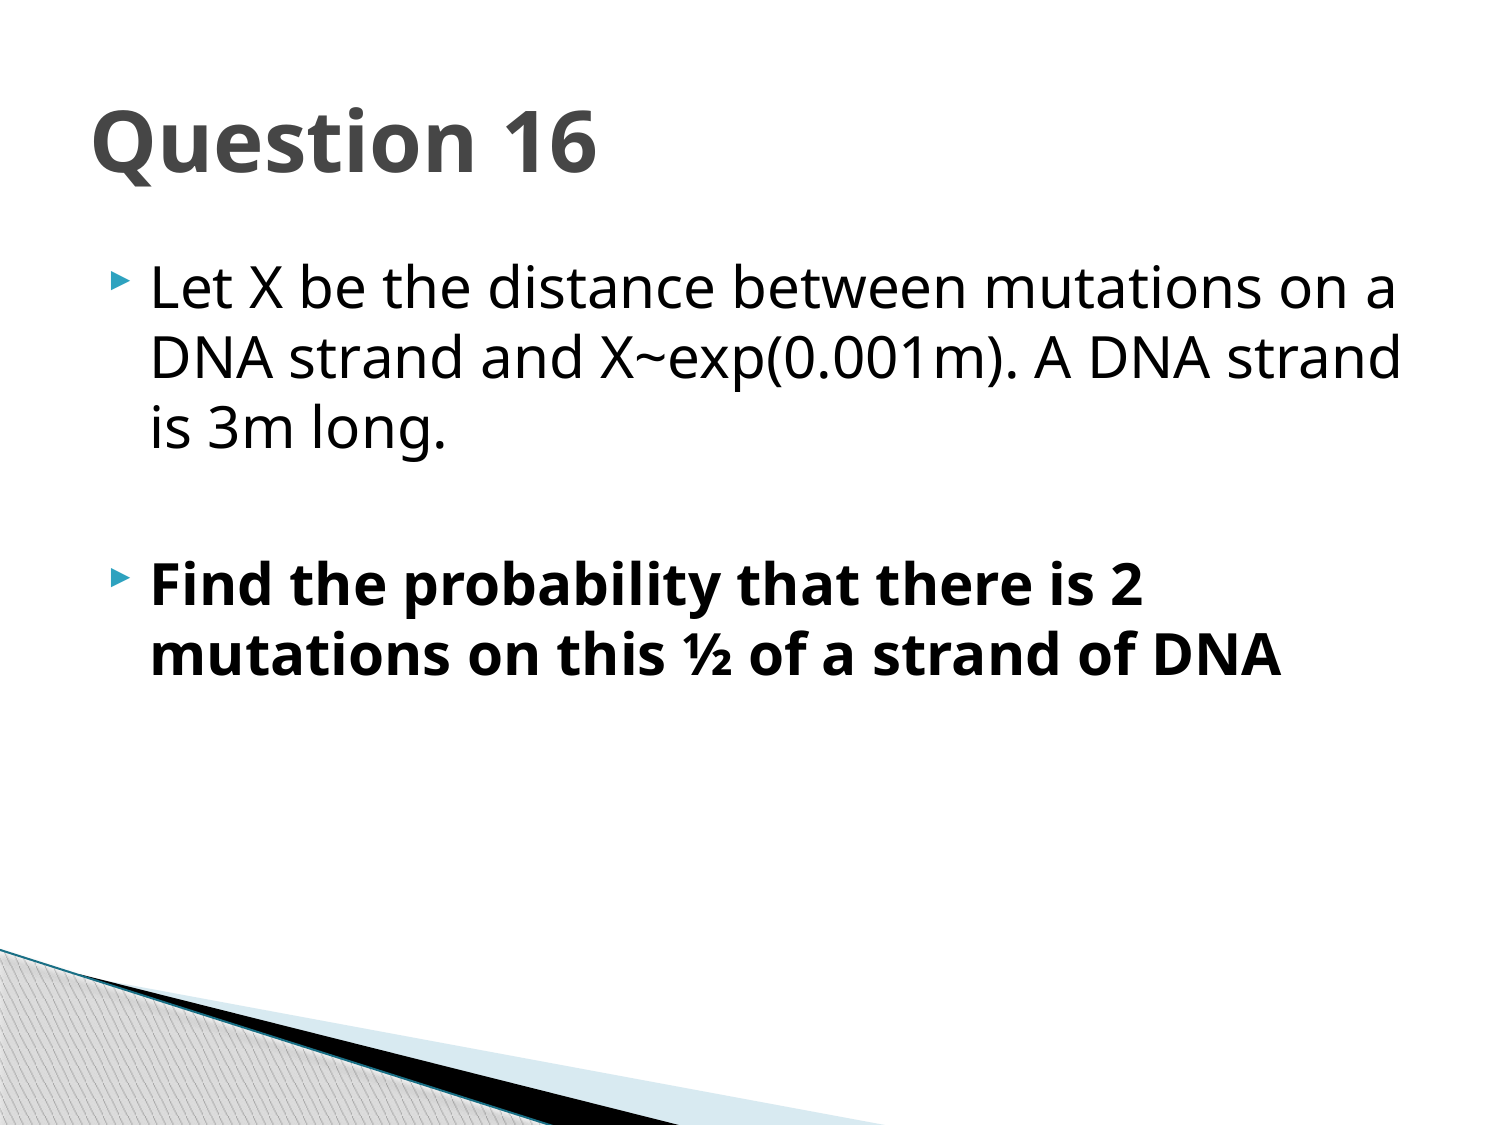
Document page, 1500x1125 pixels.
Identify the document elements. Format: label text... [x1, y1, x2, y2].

title Question 16 [75, 45, 1425, 233]
list Let X be the distance between mutations on a DNA strand and X~exp(0.001m). A DNA strand is 3m long. Find the probability that there is 2 mutations on this ½ of a strand of DNA [75, 243, 1425, 986]
